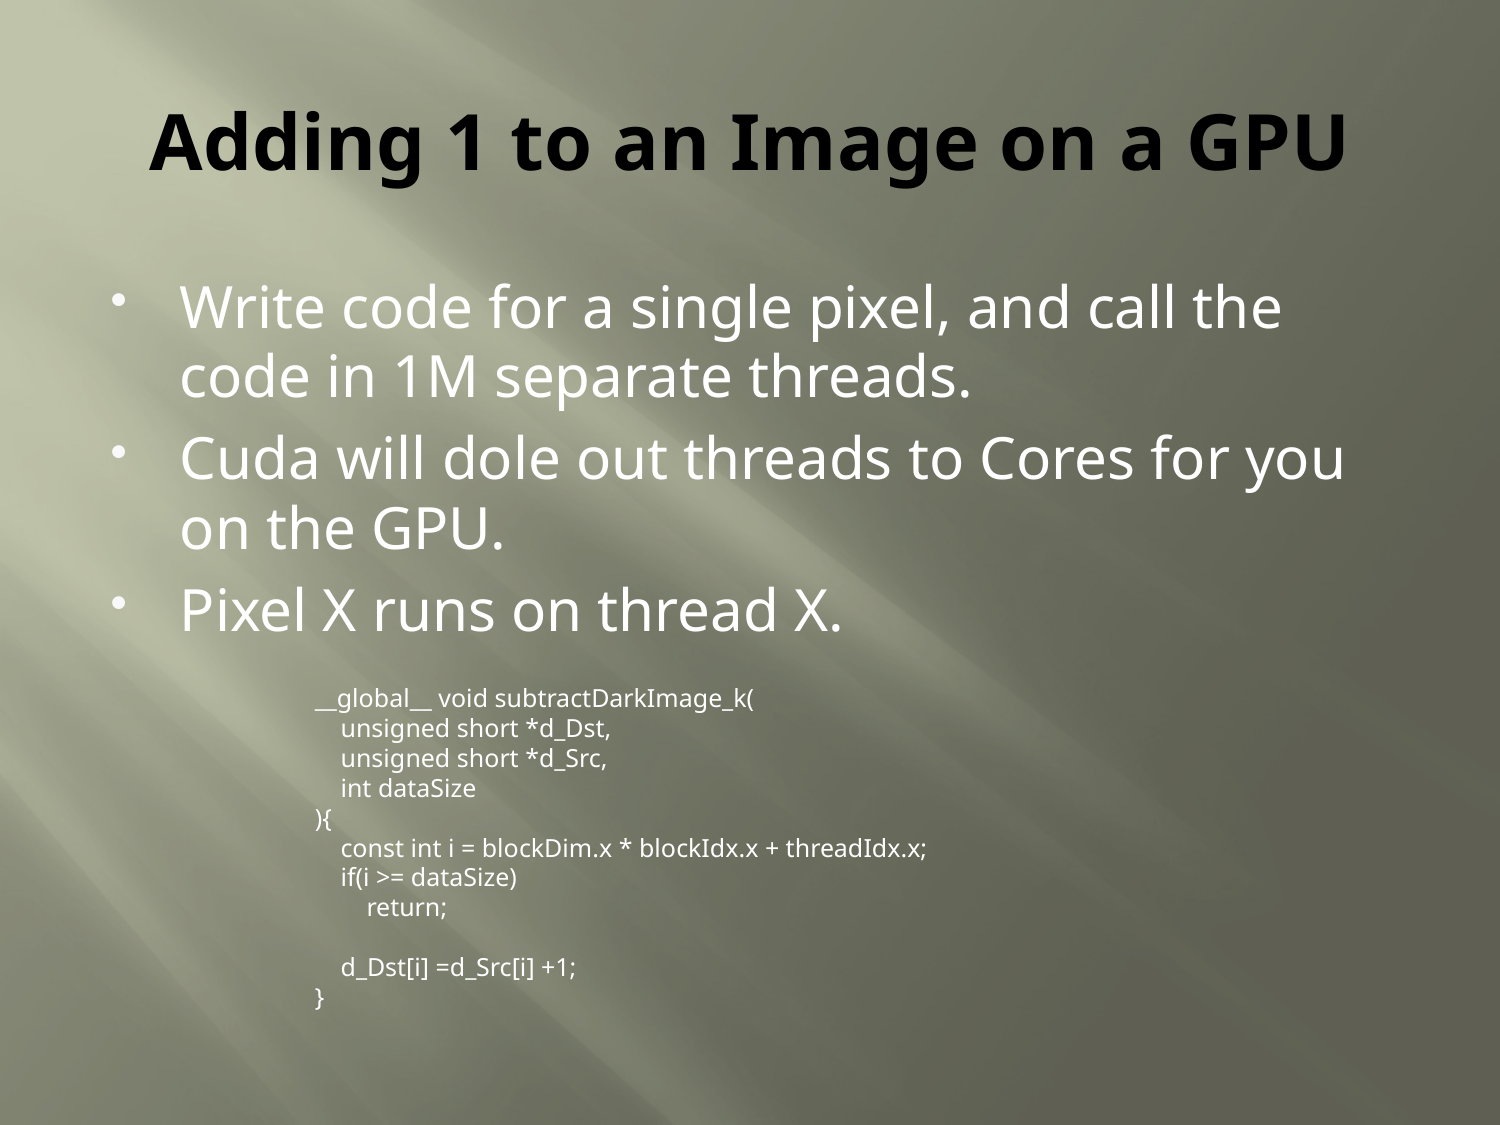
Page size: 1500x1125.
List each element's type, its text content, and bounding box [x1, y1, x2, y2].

title Adding 1 to an Image on a GPU [75, 45, 1425, 233]
text_box __global__ void subtractDarkImage_k( unsigned short *d_Dst, unsigned short *d_Src, int dataSize ){ const int i = blockDim.x * blockIdx.x + threadIdx.x; if(i >= dataSize) return; d_Dst[i] =d_Src[i] +1; } [299, 674, 1063, 1049]
list Write code for a single pixel, and call the code in 1M separate threads. Cuda will dole out threads to Cores for you on the GPU. Pixel X runs on thread X. [75, 262, 1425, 650]
